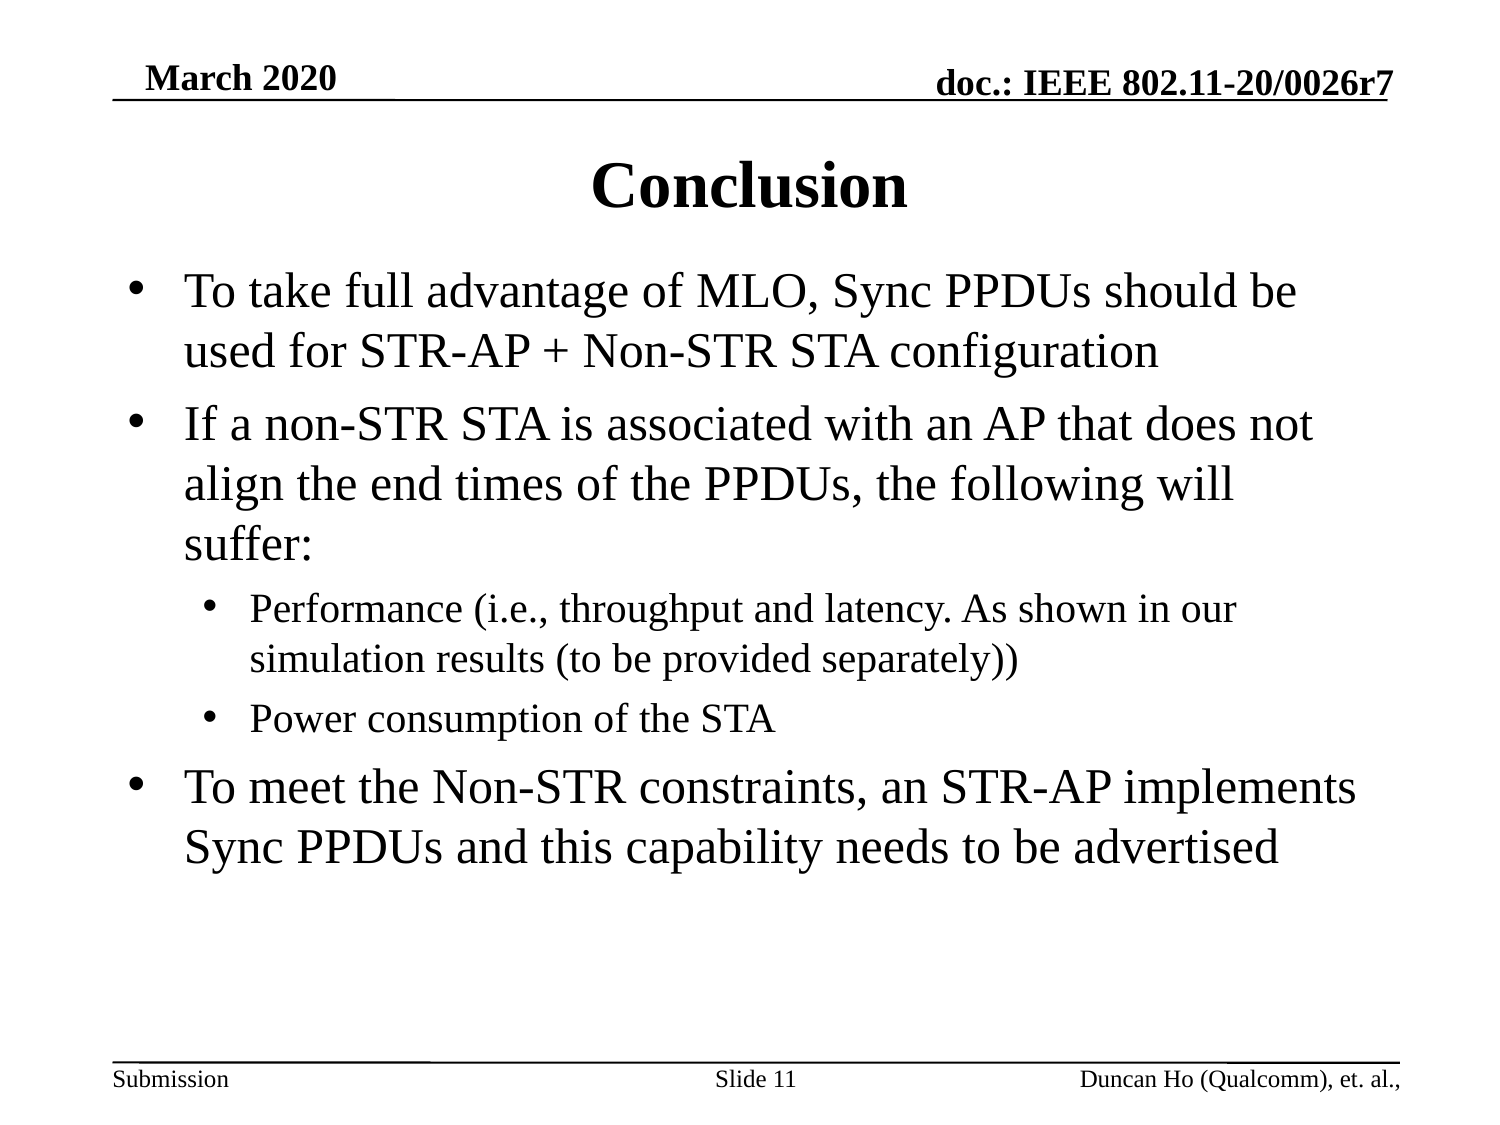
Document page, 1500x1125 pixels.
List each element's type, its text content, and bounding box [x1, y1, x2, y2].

footer Duncan Ho (Qualcomm), et. al., [878, 1061, 1402, 1093]
title Conclusion [112, 112, 1388, 249]
list To take full advantage of MLO, Sync PPDUs should be used for STR-AP + Non-STR STA configuration If a non-STR STA is associated with an AP that does not align the end times of the PPDUs, the following will suffer: Performance (i.e., throughput and latency. As shown in our simulation results (to be provided separately)) Power consumption of the STA To meet the Non-STR constraints, an STR-AP implements Sync PPDUs and this capability needs to be advertised [112, 249, 1388, 1000]
slide_number Slide 11 [712, 1061, 800, 1123]
